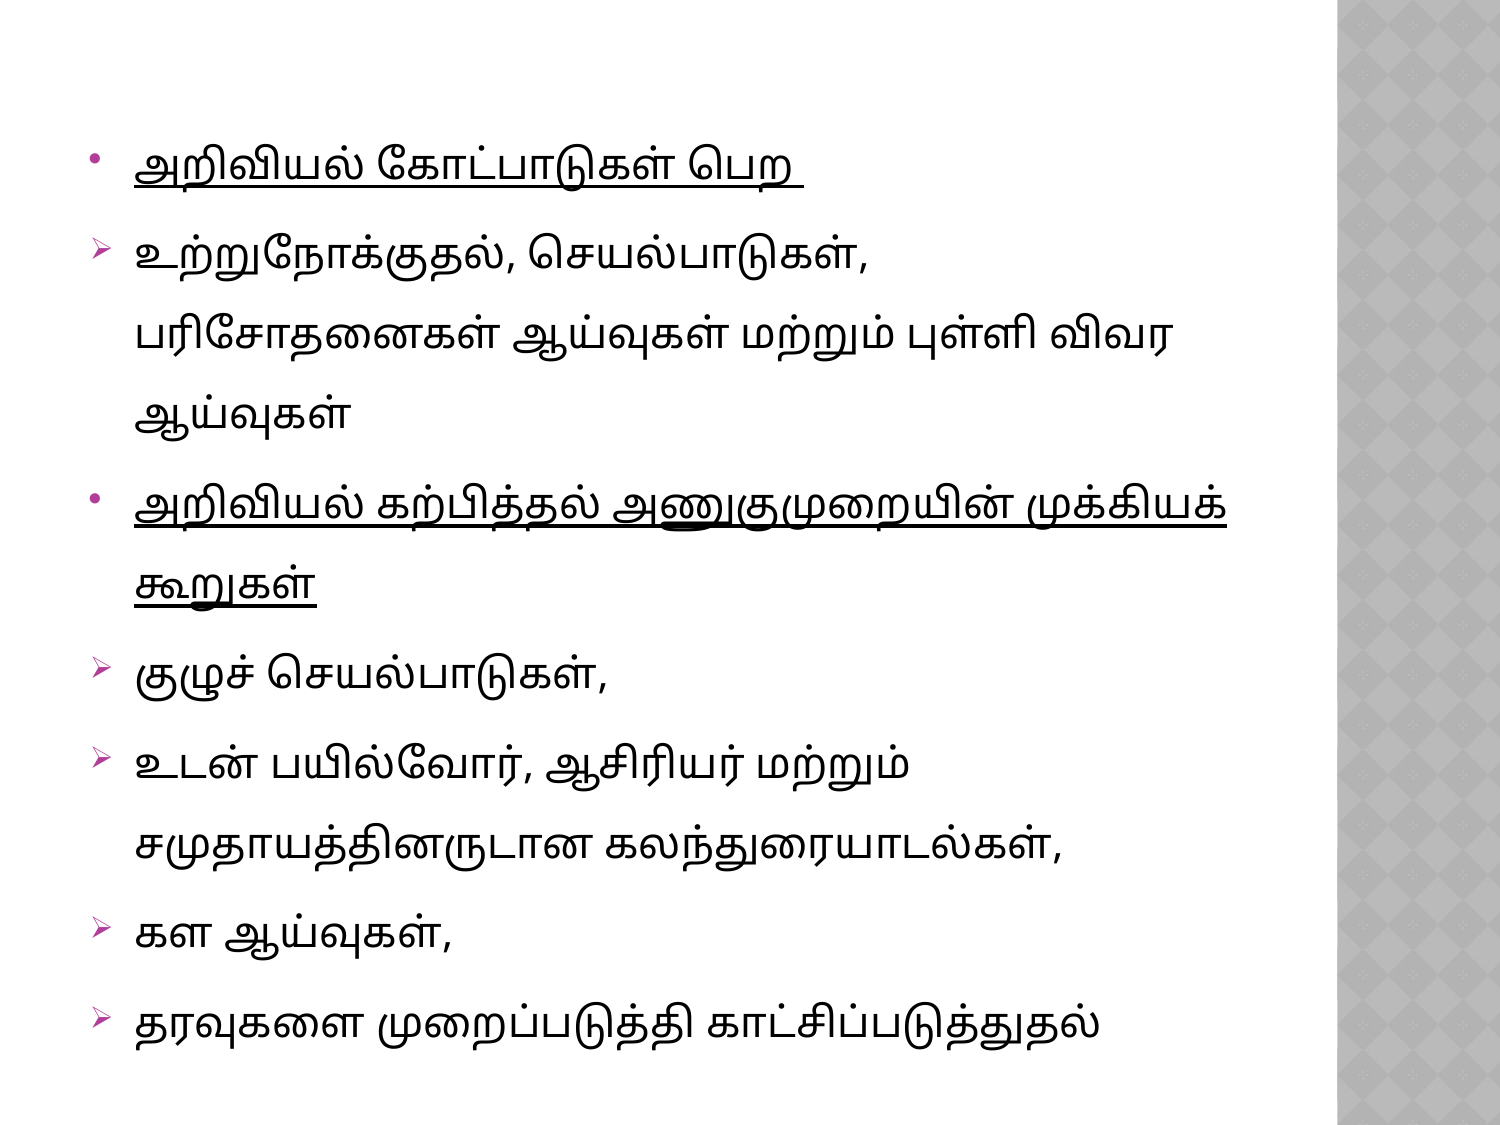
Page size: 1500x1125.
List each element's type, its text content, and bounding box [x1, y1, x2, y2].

list அறிவியல் கோட்பாடுகள் பெற உற்றுநோக்குதல், செயல்பாடுகள், பரிசோதனைகள் ஆய்வுகள் மற்றும் புள்ளி விவர ஆய்வுகள் அறிவியல் கற்பித்தல் அணுகுமுறையின் முக்கியக் கூறுகள் குழுச் செயல்பாடுகள், உடன் பயில்வோர், ஆசிரியர் மற்றும் சமுதாயத்தினருடான கலந்துரையாடல்கள், கள ஆய்வுகள், தரவுகளை முறைப்படுத்தி காட்சிப்படுத்துதல் [75, 99, 1263, 1059]
